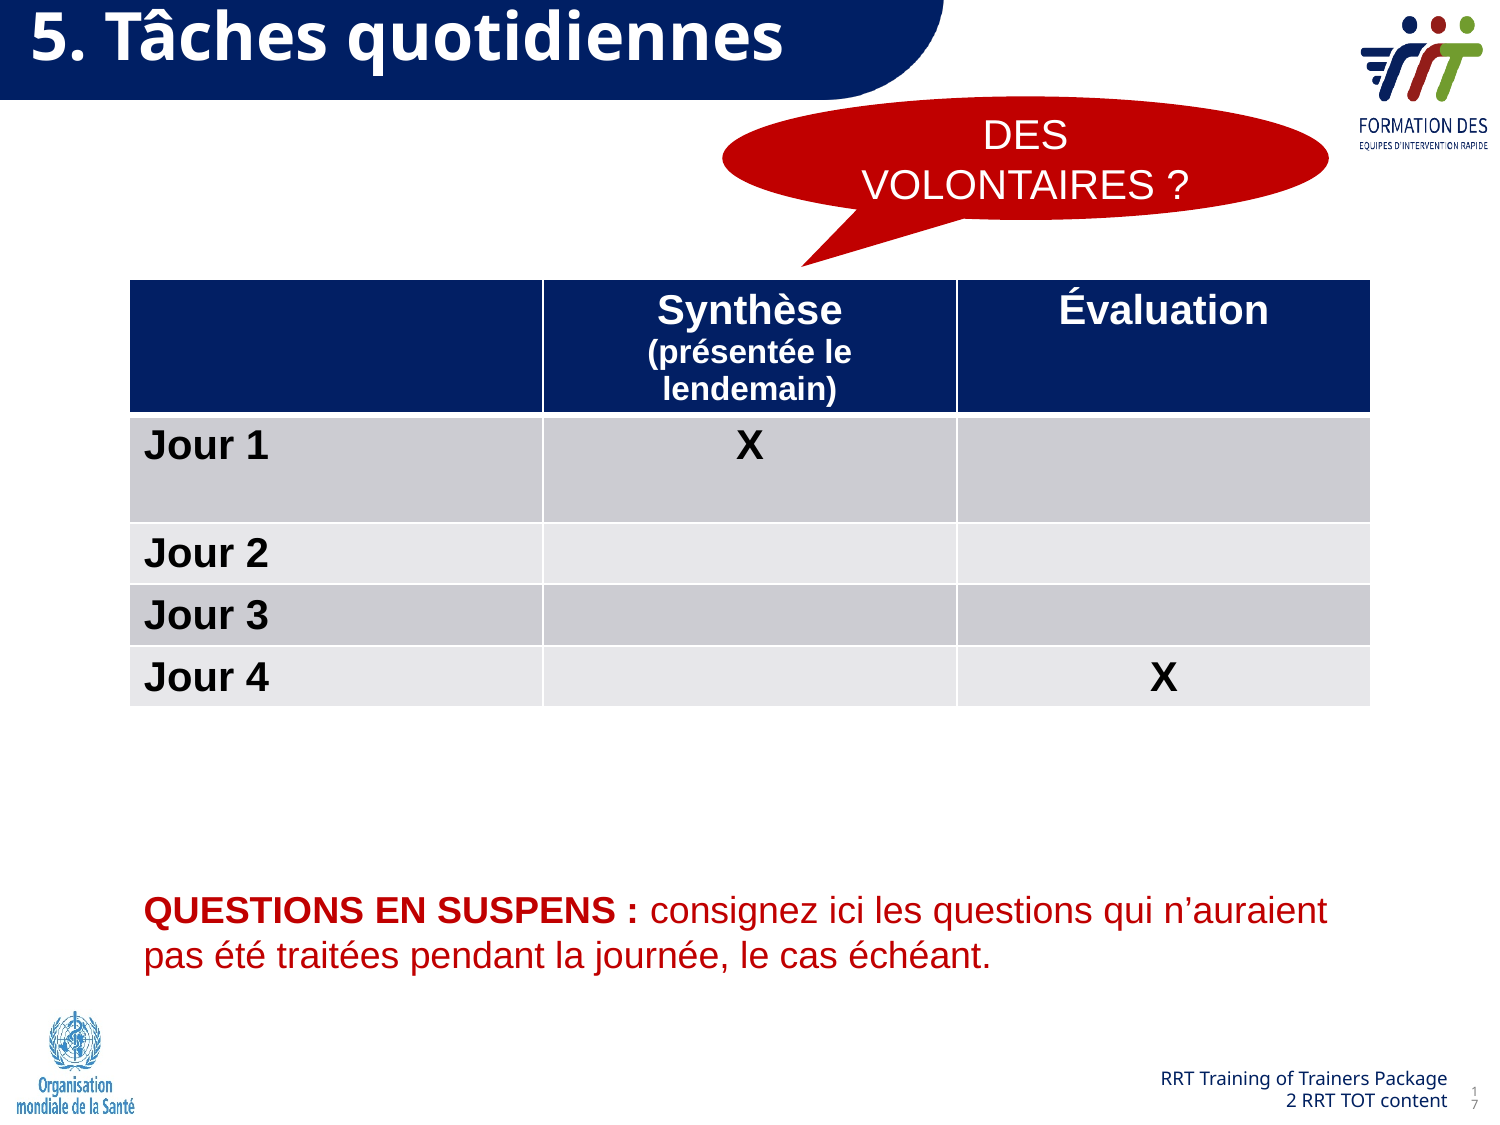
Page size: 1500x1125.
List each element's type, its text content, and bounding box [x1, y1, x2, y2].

table_cell [958, 585, 1370, 645]
picture [0, 0, 921, 100]
table_cell X [958, 647, 1370, 706]
table_cell [544, 647, 956, 706]
table_cell [544, 585, 956, 645]
table_cell Jour 2 [130, 524, 542, 583]
table_cell X [544, 418, 956, 522]
list 5. Tâches quotidiennes [22, 0, 1309, 97]
table_cell Jour 4 [130, 647, 542, 706]
table_header Synthèse (présentée le lendemain) [544, 280, 956, 412]
table_header [130, 280, 542, 412]
table_cell Jour 3 [130, 585, 542, 645]
table_cell [958, 524, 1370, 583]
picture [1359, 15, 1488, 151]
picture [15, 1009, 135, 1115]
text_box DES VOLONTAIRES ? [720, 97, 1331, 269]
table_header Évaluation [958, 280, 1370, 412]
table_cell Jour 1 [130, 418, 542, 522]
table_cell [958, 418, 1370, 522]
table_cell [544, 524, 956, 583]
text_box QUESTIONS EN SUSPENS : consignez ici les questions qui n’auraient pas été traitées pendant la journée, le cas échéant. [128, 878, 1371, 983]
